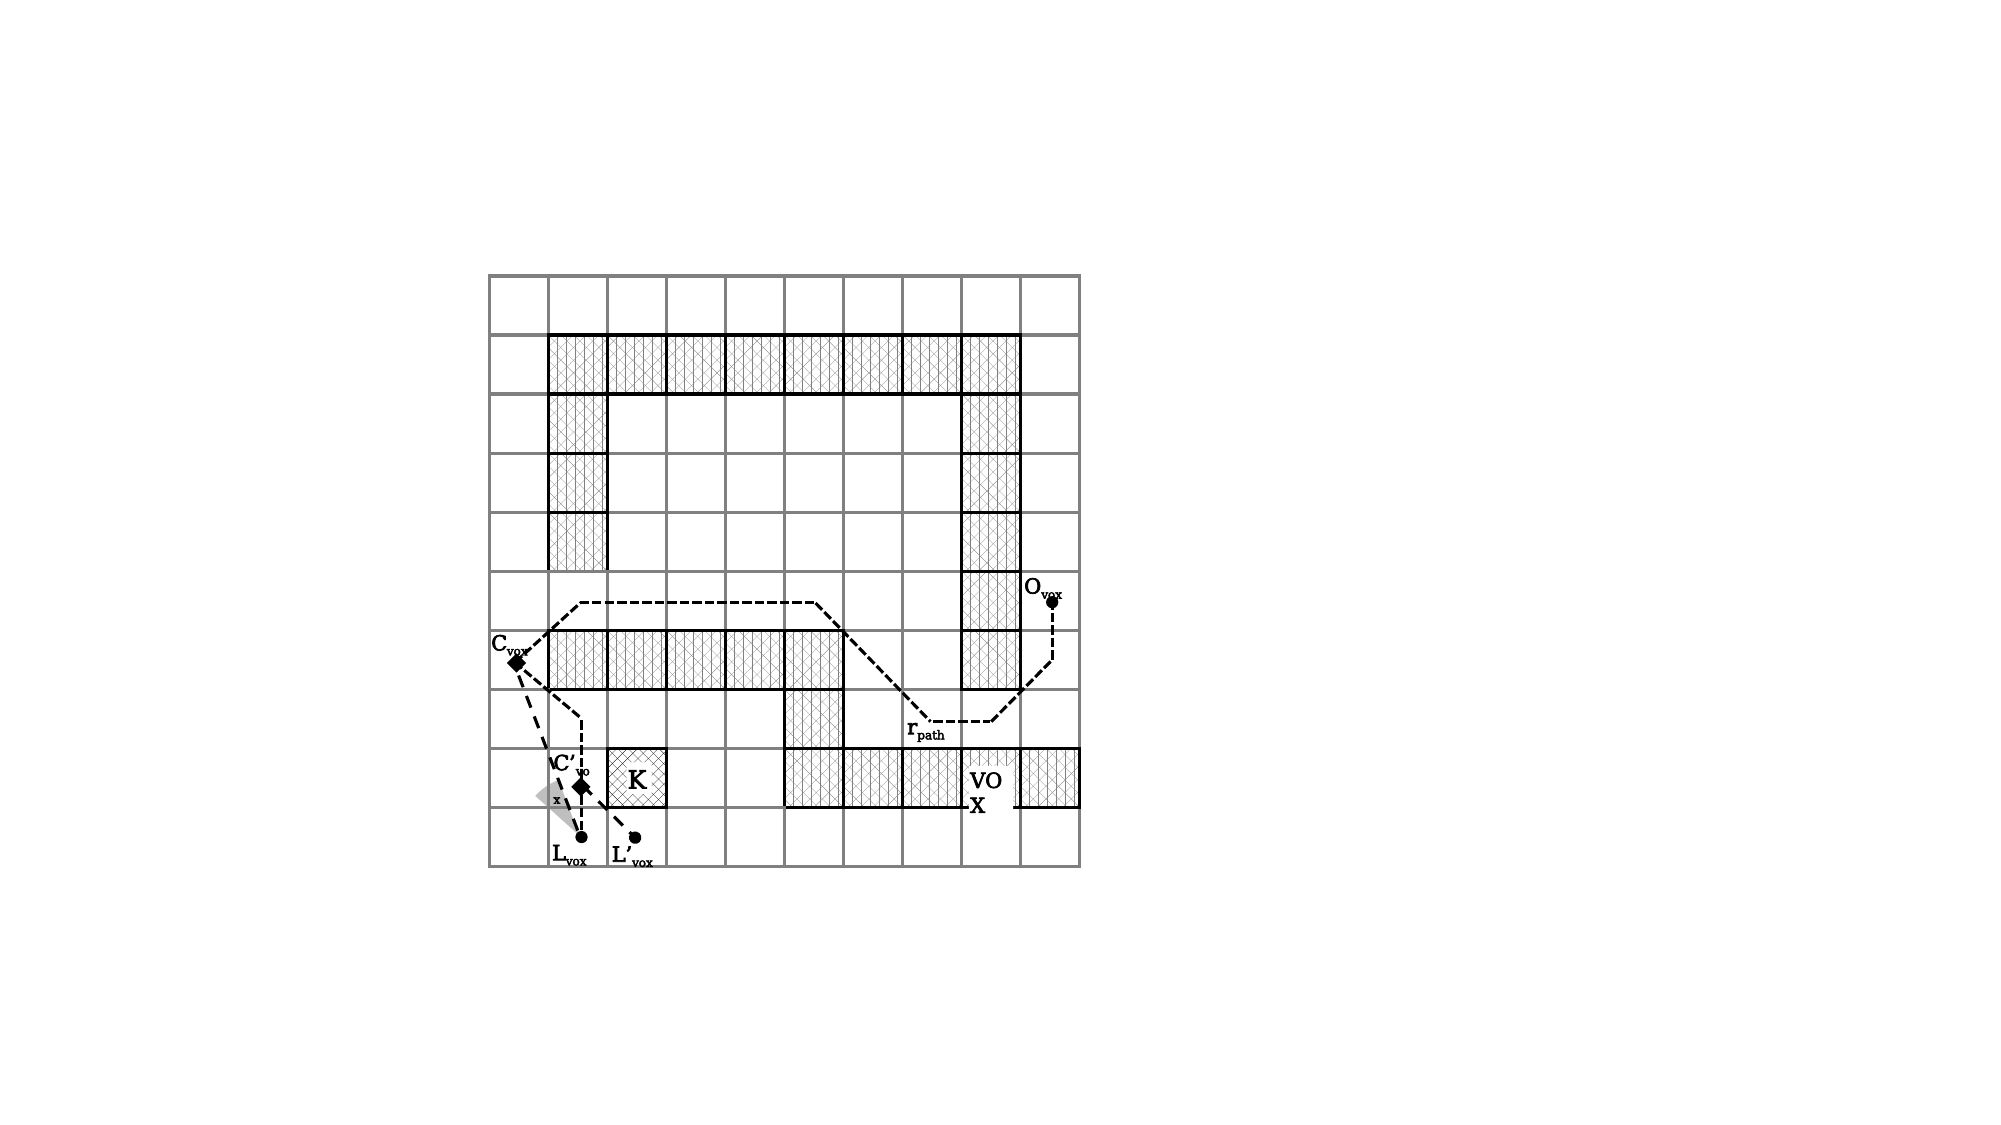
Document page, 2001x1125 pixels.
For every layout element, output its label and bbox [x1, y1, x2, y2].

text_box [488, 275, 1081, 895]
